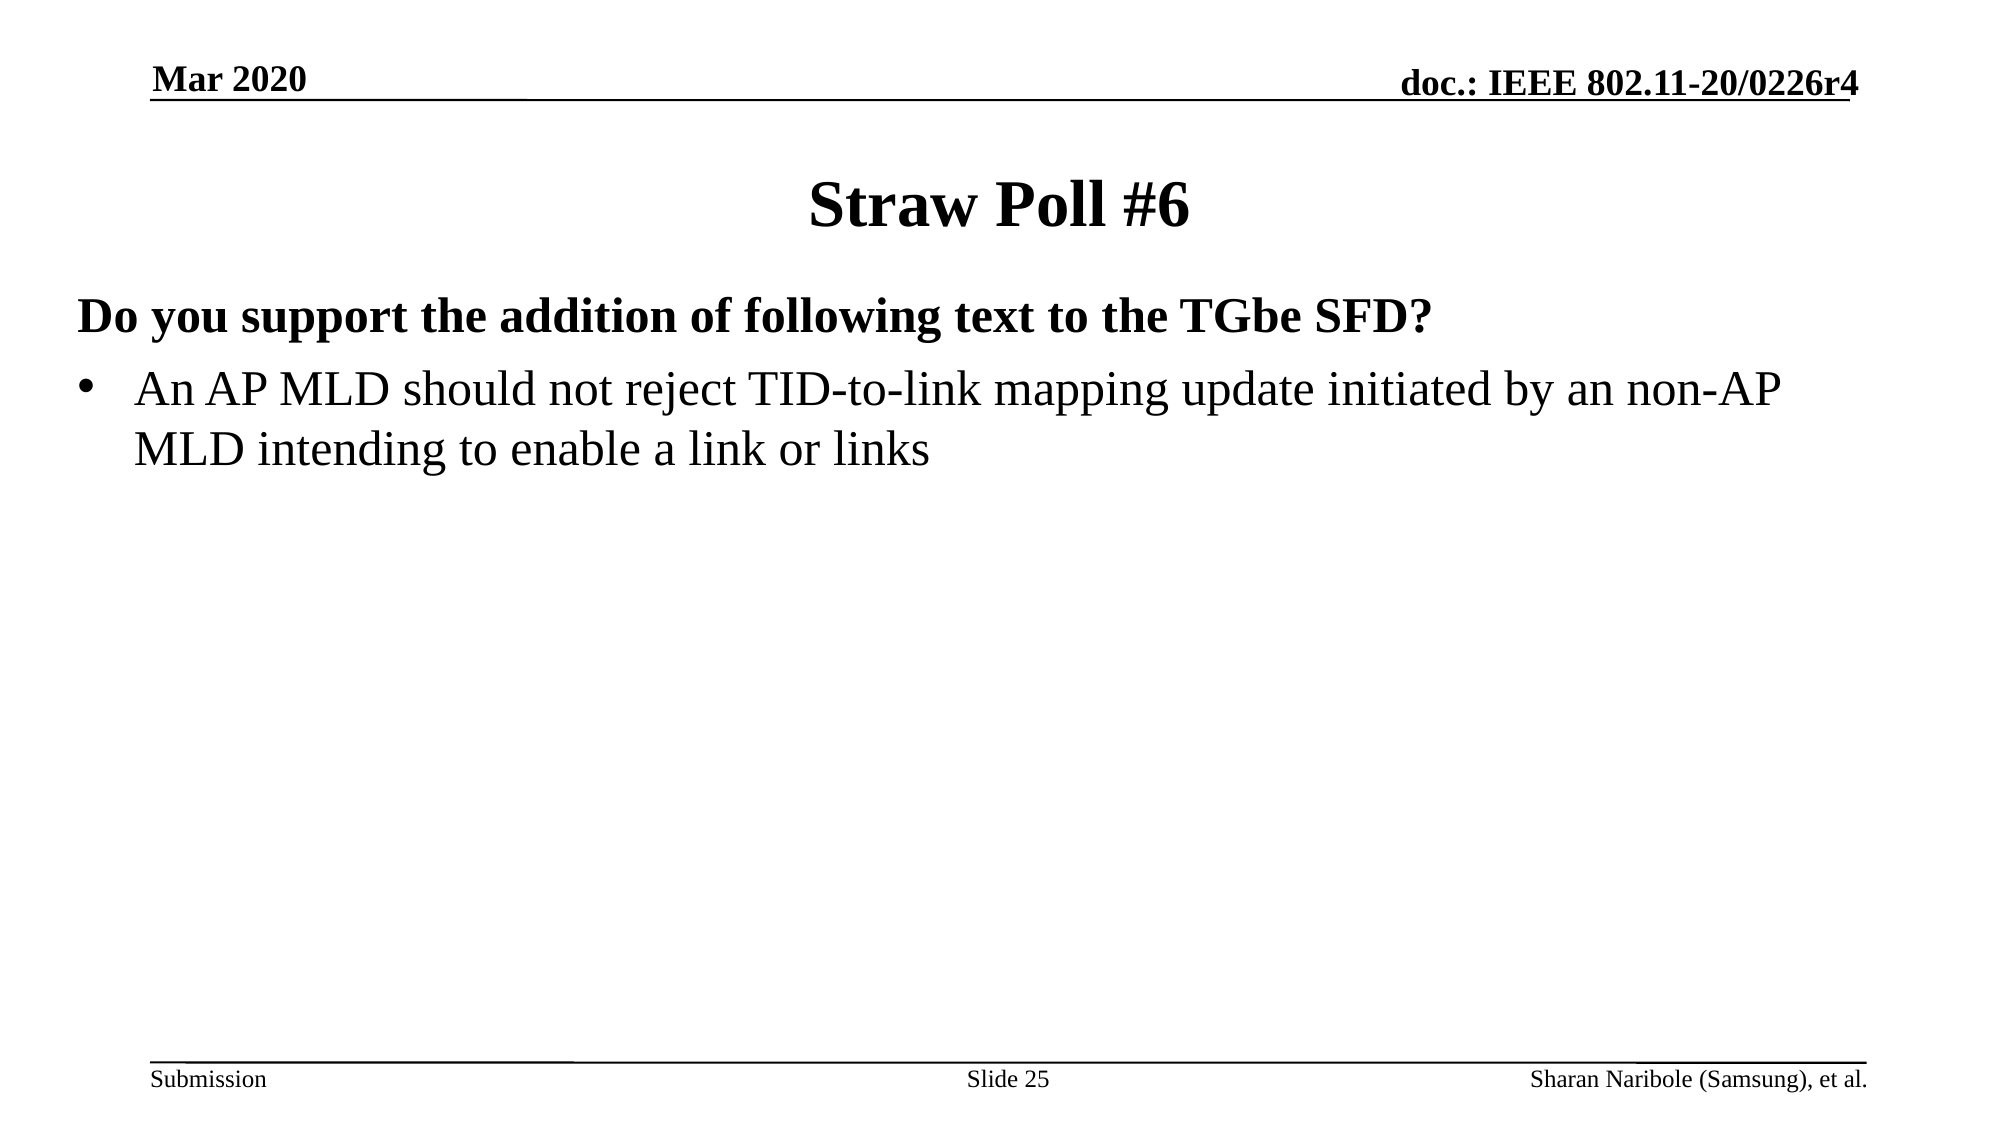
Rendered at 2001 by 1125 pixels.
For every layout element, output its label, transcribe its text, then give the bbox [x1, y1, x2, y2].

footer Sharan Naribole (Samsung), et al. [1171, 1061, 1869, 1093]
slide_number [152, 54, 563, 100]
title Straw Poll #6 [149, 112, 1850, 274]
slide_number Slide 25 [950, 1061, 1067, 1123]
list Do you support the addition of following text to the TGbe SFD? An AP MLD should not reject TID-to-link mapping update initiated by an non-AP MLD intending to enable a link or links [62, 274, 1875, 950]
